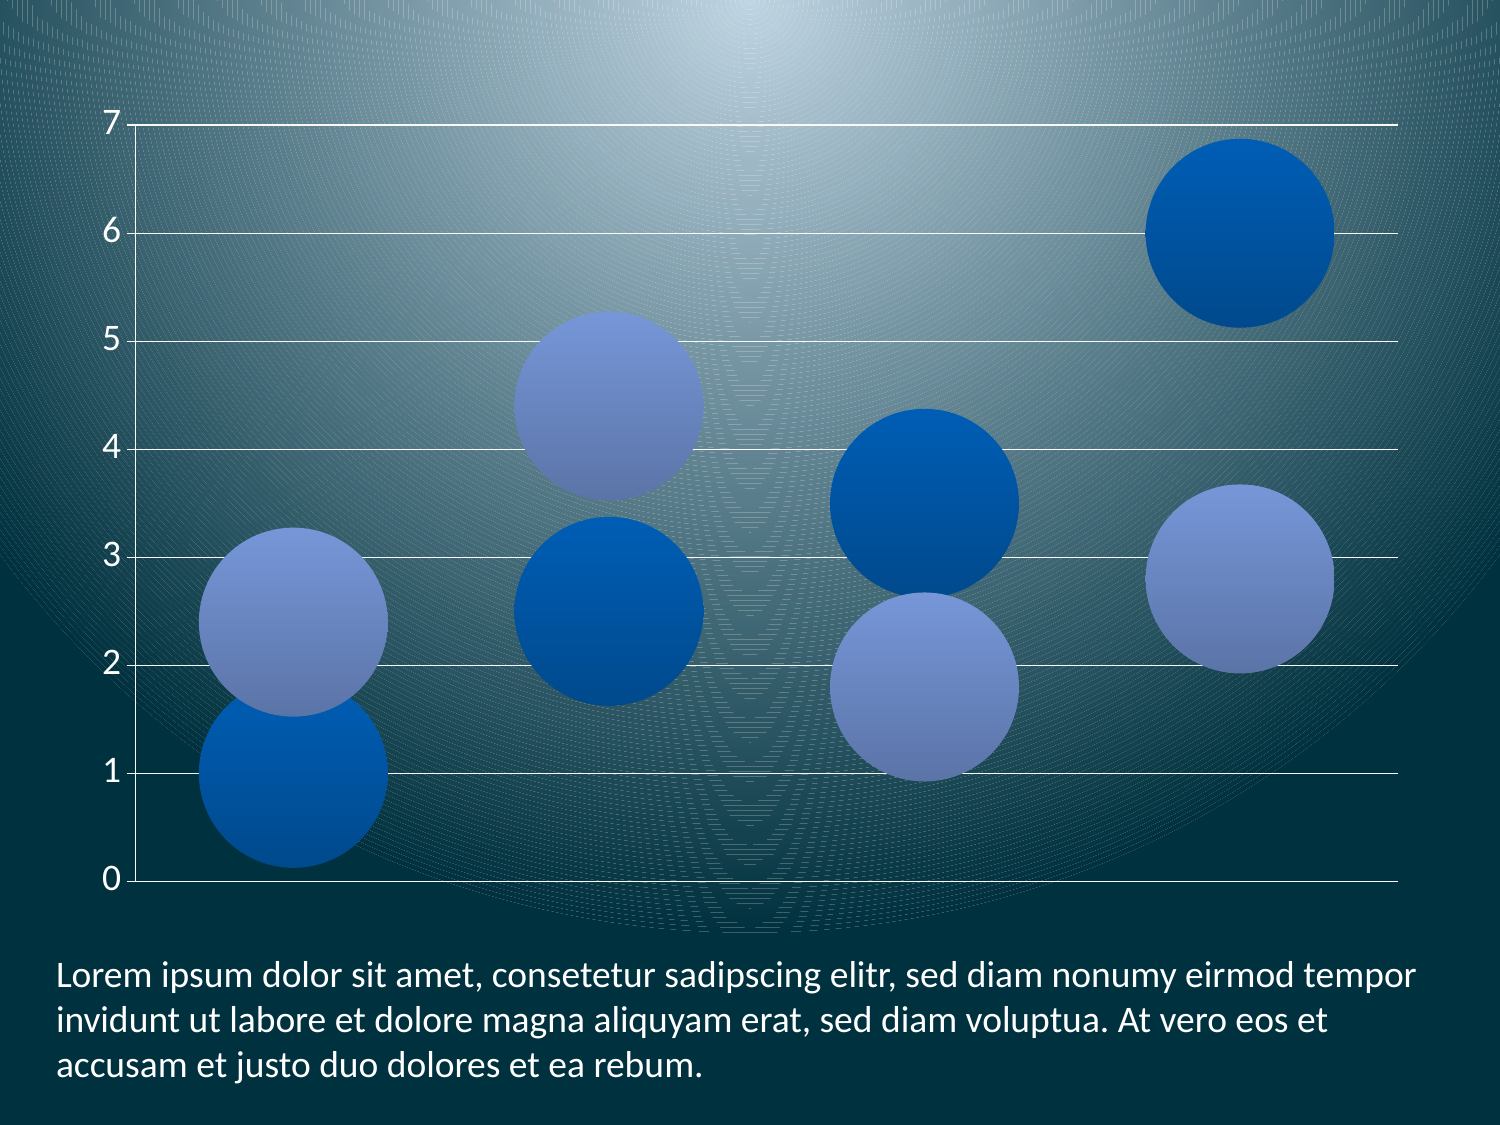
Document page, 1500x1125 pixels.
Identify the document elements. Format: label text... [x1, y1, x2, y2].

chart [74, 89, 1426, 918]
text_box Lorem ipsum dolor sit amet, consetetur sadipscing elitr, sed diam nonumy eirmod tempor invidunt ut labore et dolore magna aliquyam erat, sed diam voluptua. At vero eos et accusam et justo duo dolores et ea rebum. [41, 942, 1459, 1093]
